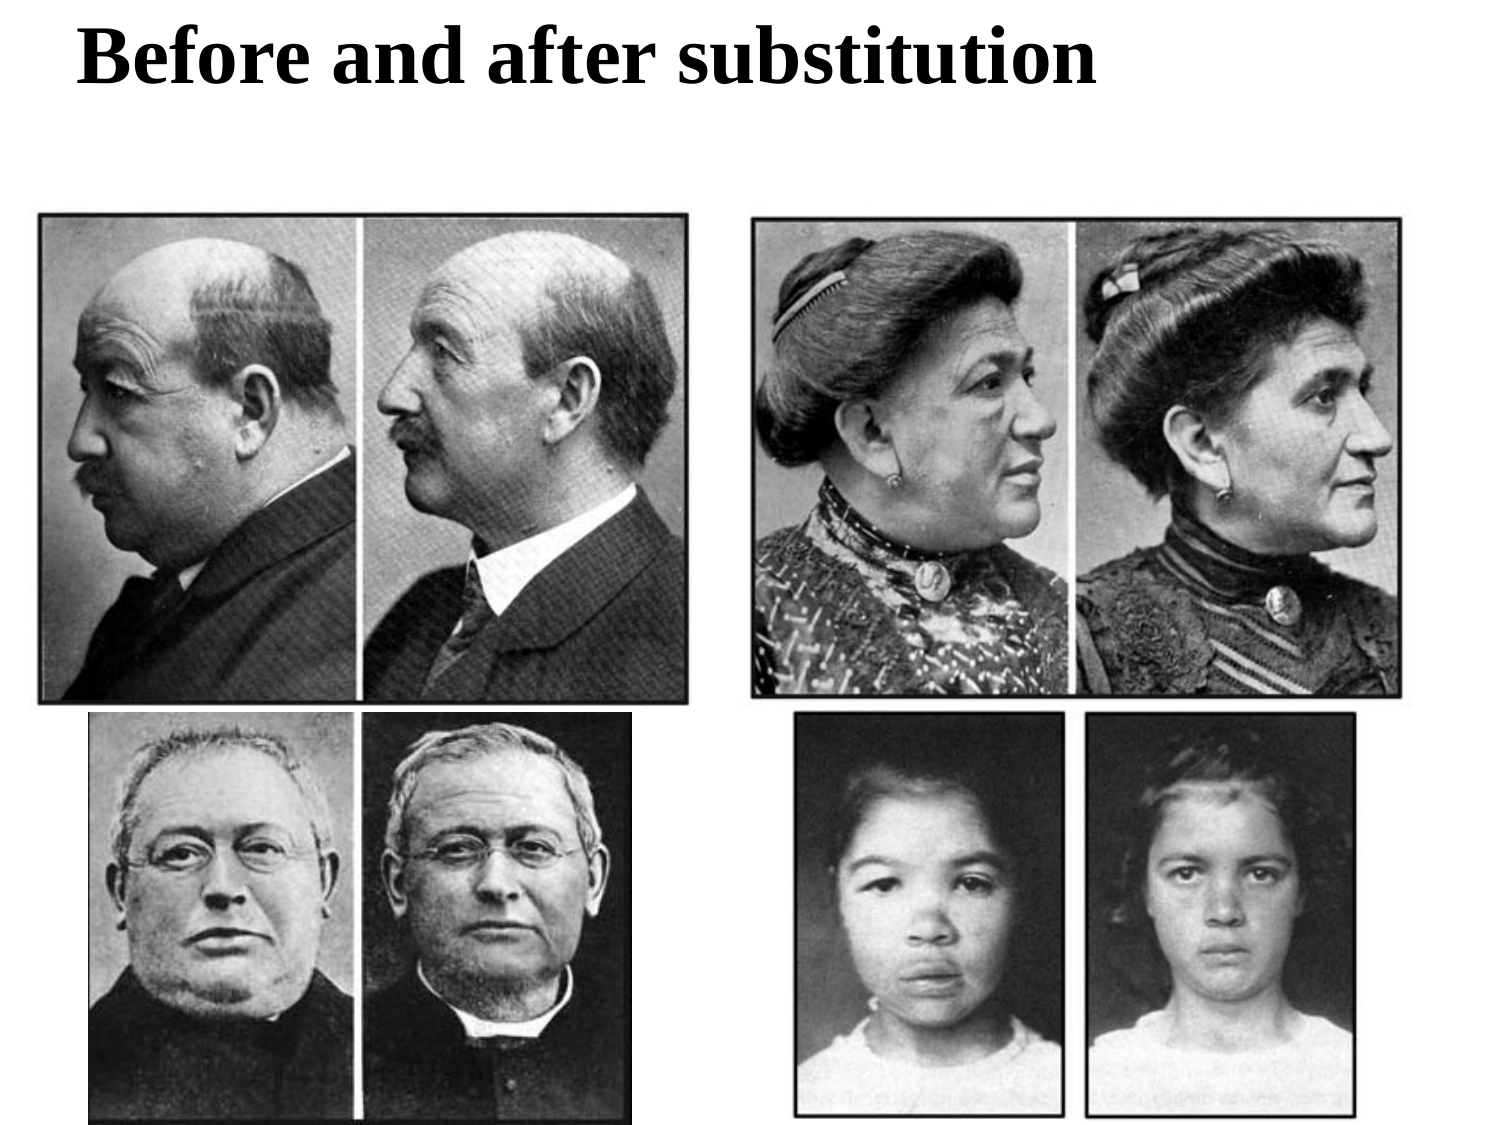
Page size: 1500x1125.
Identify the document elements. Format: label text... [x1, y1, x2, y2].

picture [737, 207, 1415, 1125]
picture [29, 207, 697, 1125]
title Before and after substitution [76, 0, 1427, 202]
